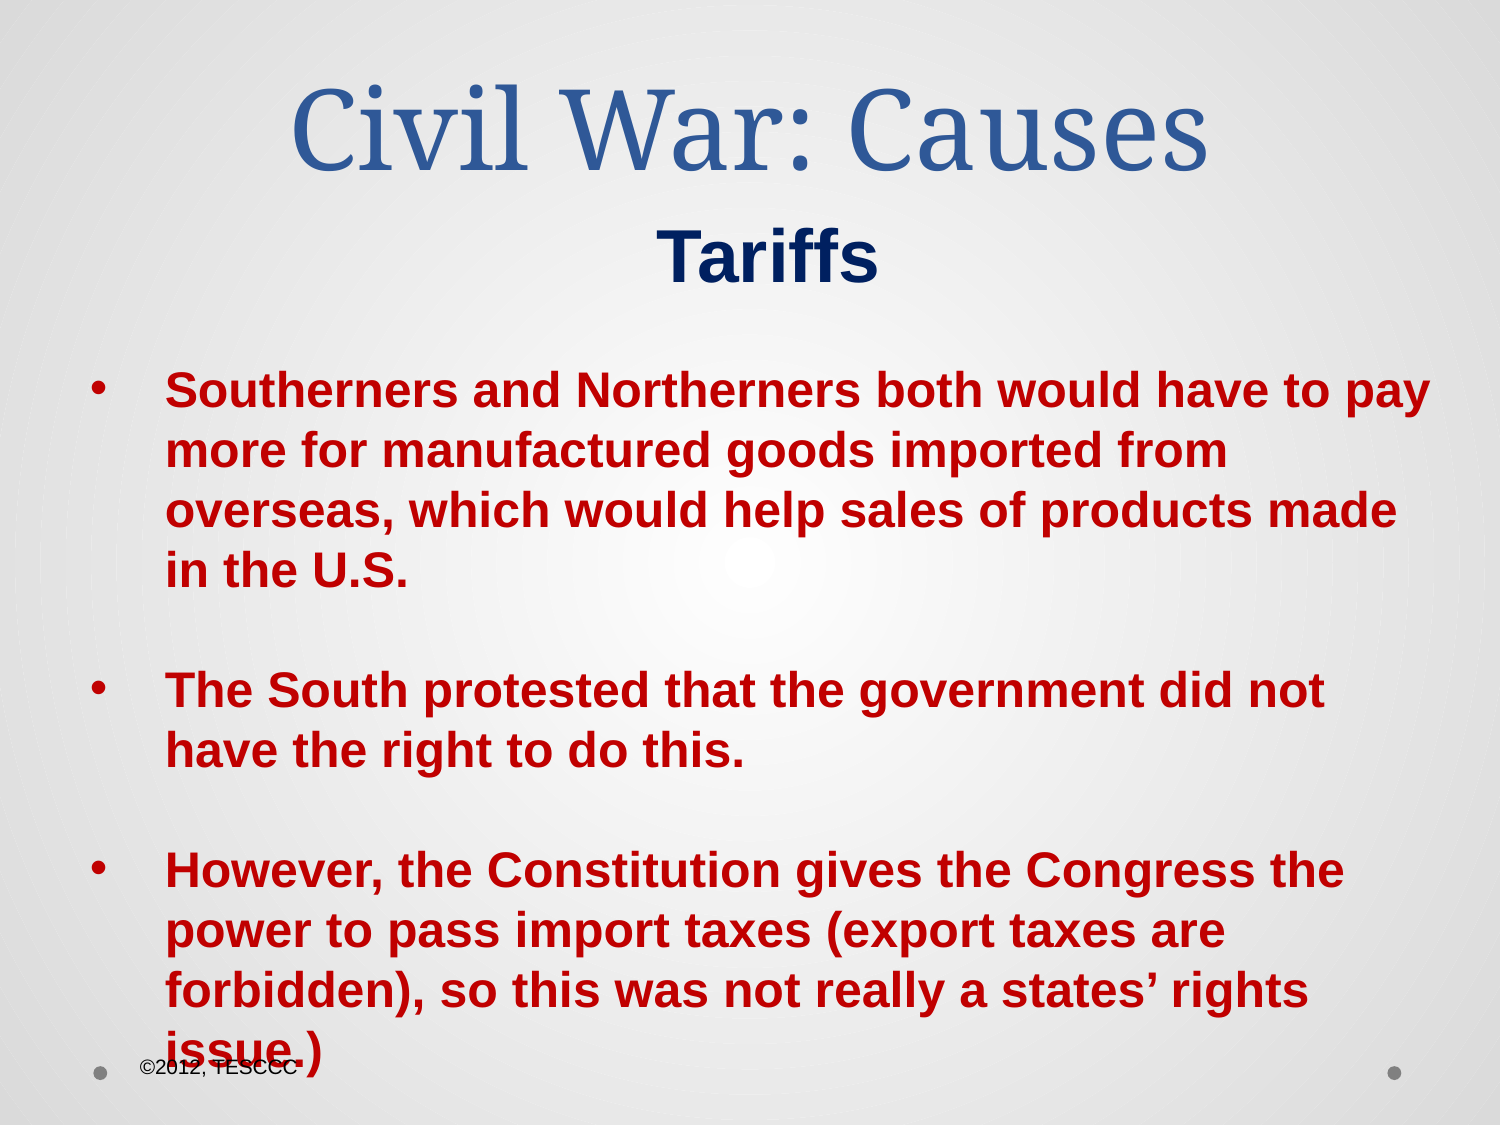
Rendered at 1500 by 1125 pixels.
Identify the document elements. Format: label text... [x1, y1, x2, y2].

text_box Tariffs Southerners and Northerners both would have to pay more for manufactured goods imported from overseas, which would help sales of products made in the U.S. The South protested that the government did not have the right to do this. However, the Constitution gives the Congress the power to pass import taxes (export taxes are forbidden), so this was not really a states’ rights issue.) [75, 199, 1463, 1125]
title Civil War: Causes [75, 24, 1425, 199]
text_box ©2012, TESCCC [125, 1046, 463, 1087]
